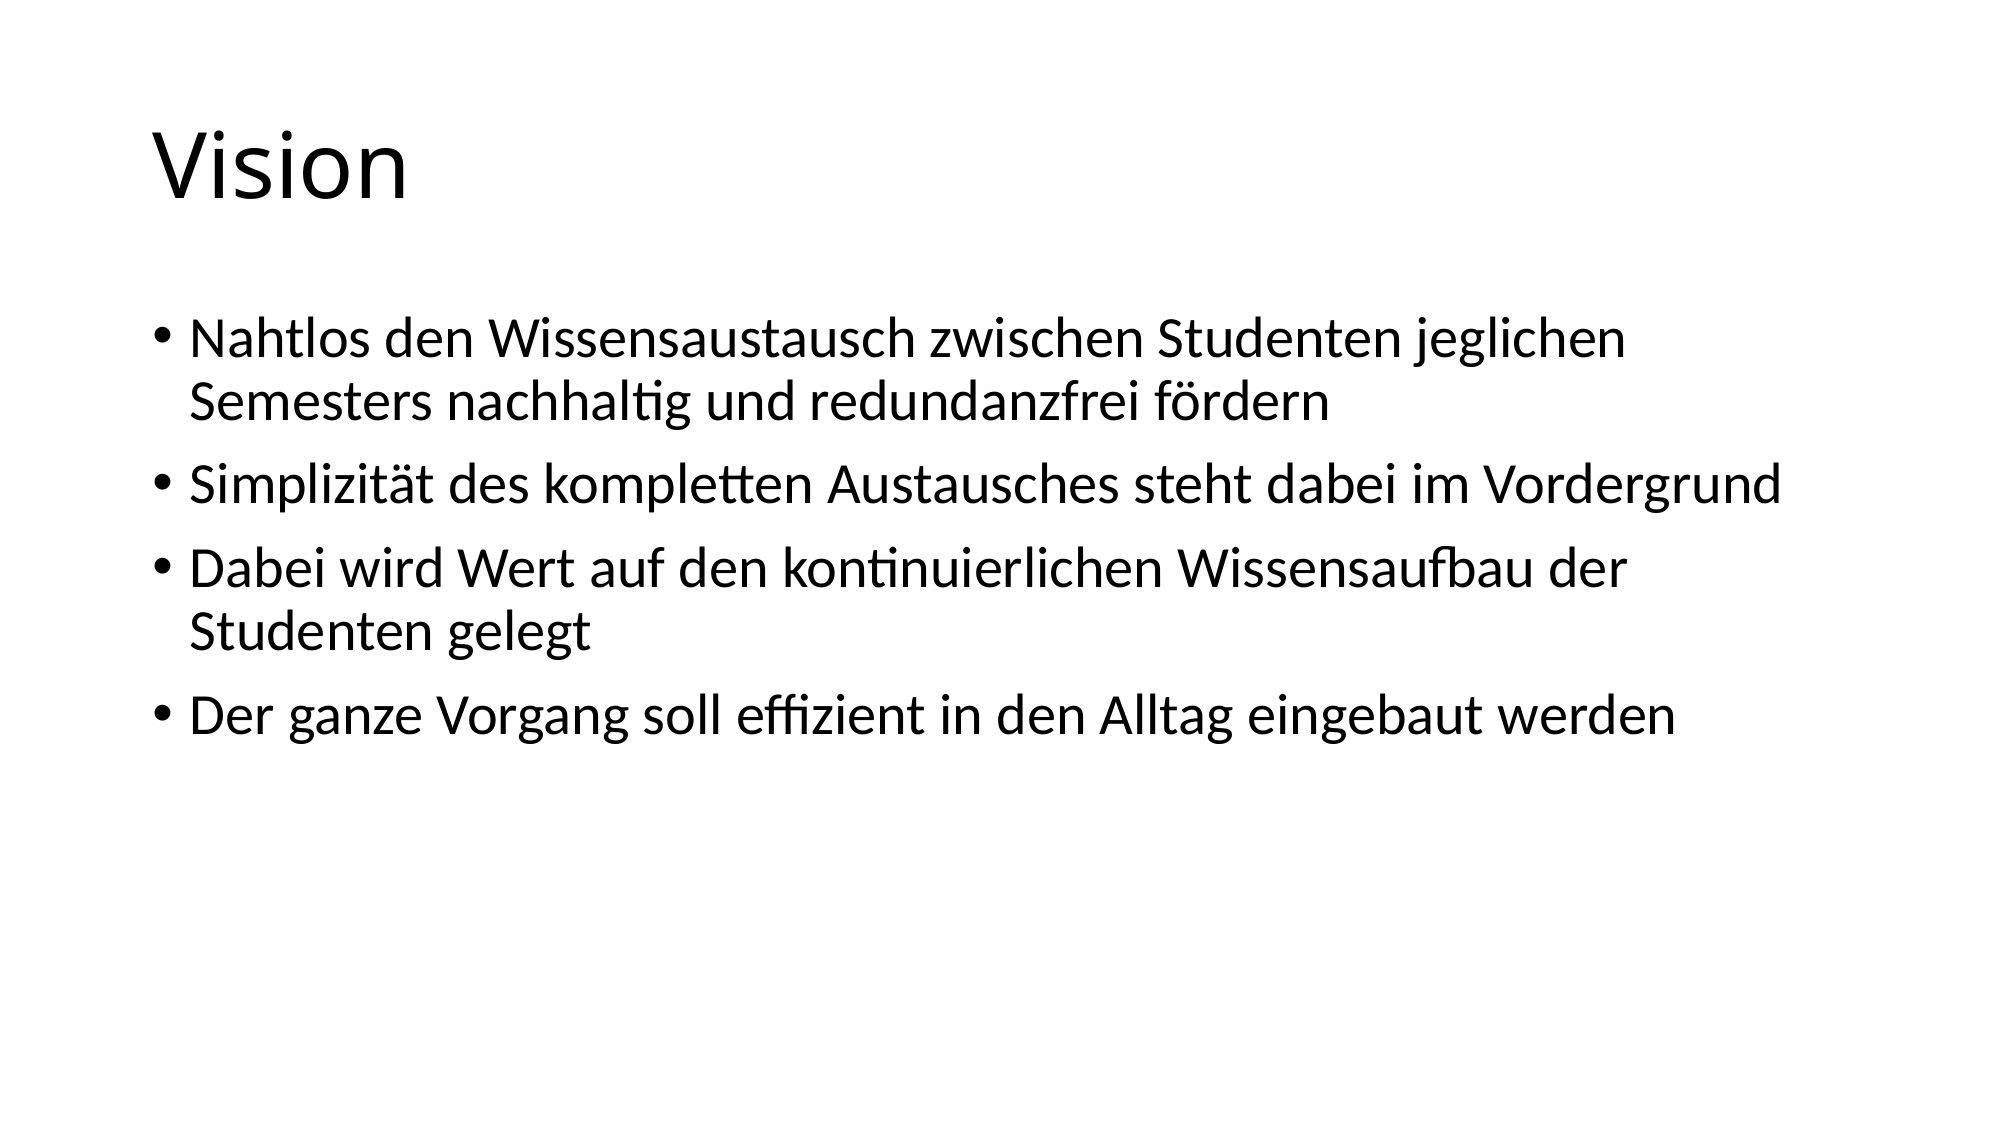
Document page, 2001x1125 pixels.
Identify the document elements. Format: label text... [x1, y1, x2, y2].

title Vision [137, 59, 1863, 278]
list Nahtlos den Wissensaustausch zwischen Studenten jeglichen Semesters nachhaltig und redundanzfrei fördern Simplizität des kompletten Austausches steht dabei im Vordergrund Dabei wird Wert auf den kontinuierlichen Wissensaufbau der Studenten gelegt Der ganze Vorgang soll effizient in den Alltag eingebaut werden [137, 299, 1863, 1014]
